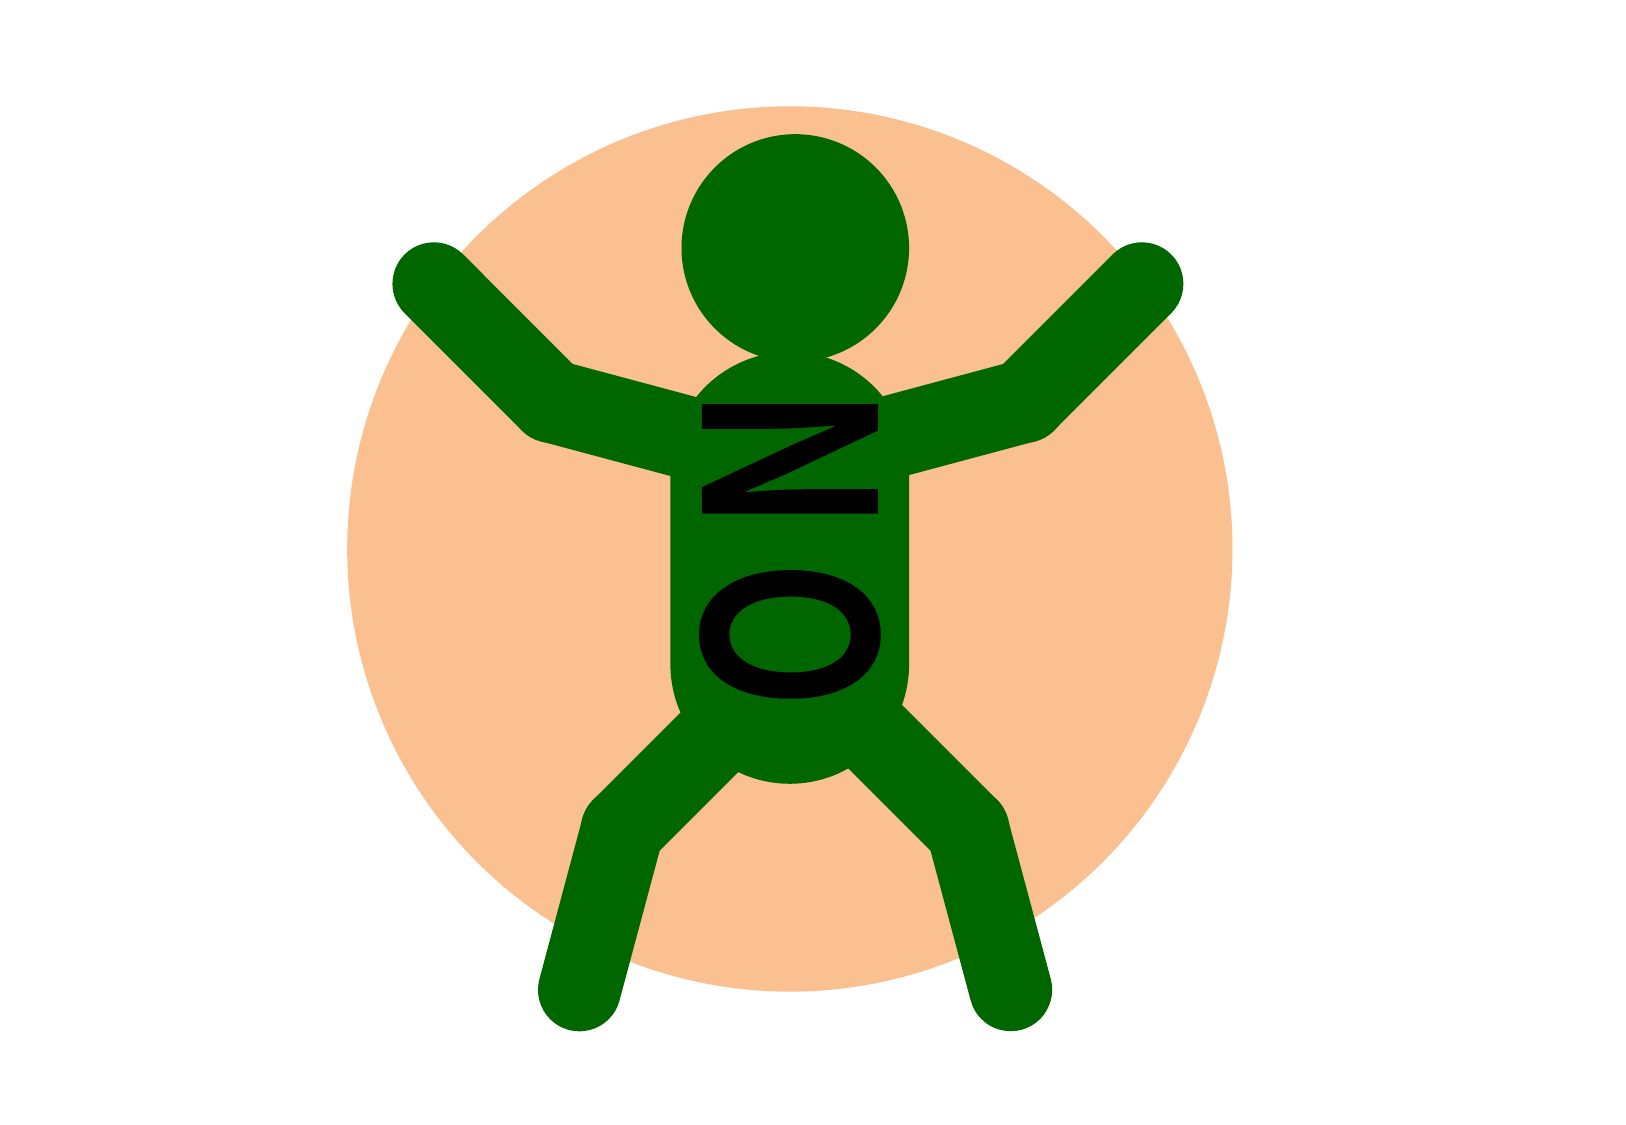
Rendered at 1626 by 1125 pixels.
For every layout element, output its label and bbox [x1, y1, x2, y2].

text_box [346, 106, 1233, 1035]
